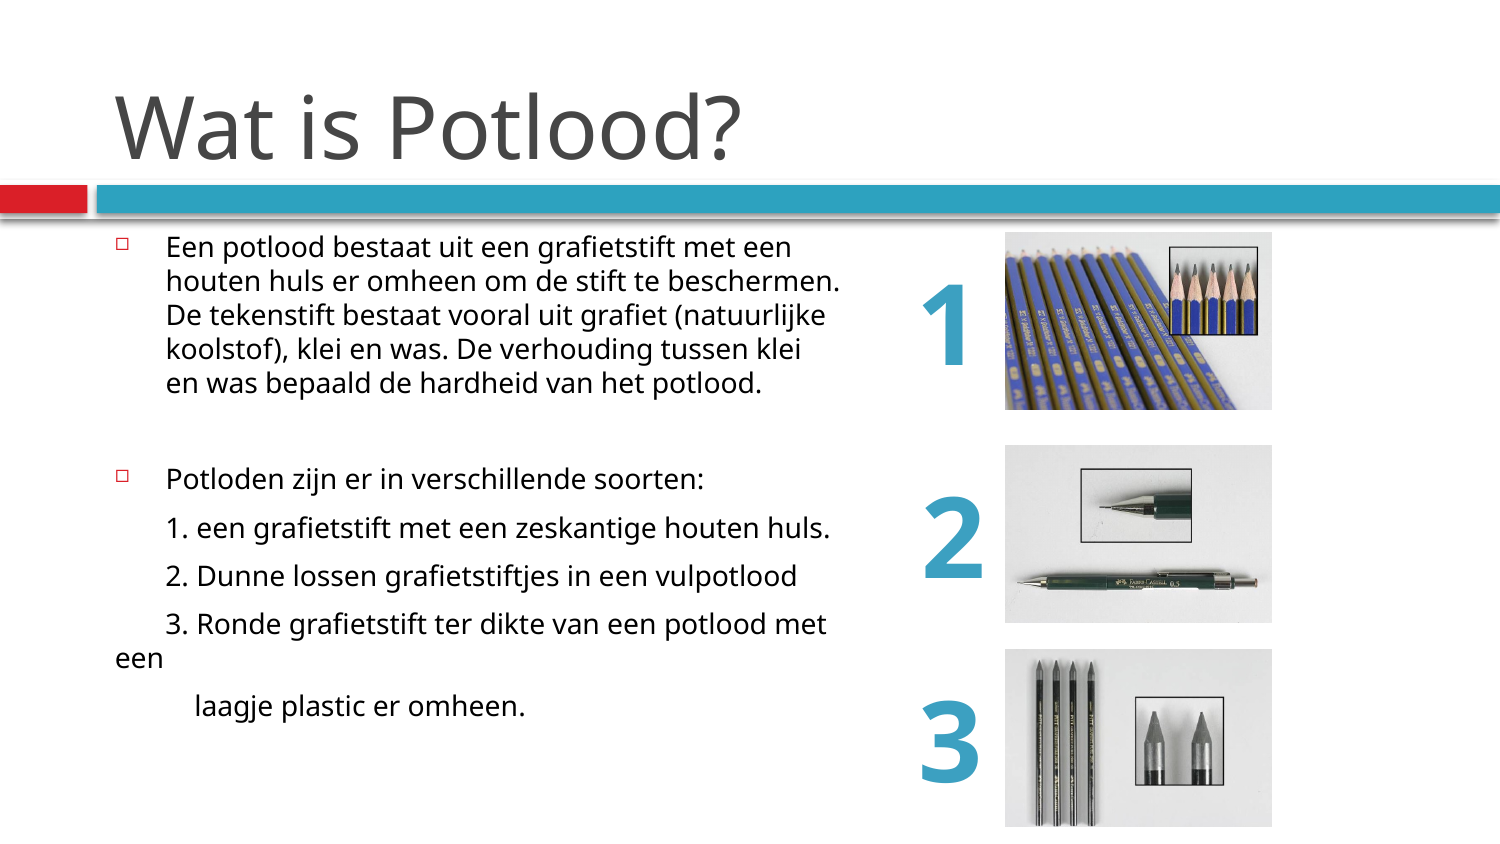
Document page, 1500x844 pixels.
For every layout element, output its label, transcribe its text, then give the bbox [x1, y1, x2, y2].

list Een potlood bestaat uit een grafietstift met een houten huls er omheen om de stift te beschermen. De tekenstift bestaat vooral uit grafiet (natuurlijke koolstof), klei en was. De verhouding tussen klei en was bepaald de hardheid van het potlood. Potloden zijn er in verschillende soorten: 1. een grafietstift met een zeskantige houten huls. 2. Dunne lossen grafietstiftjes in een vulpotlood 3. Ronde grafietstift ter dikte van een potlood met een laagje plastic er omheen. [99, 221, 857, 759]
text_box 3 [903, 662, 998, 813]
title Wat is Potlood? [99, 19, 1438, 185]
picture [1005, 232, 1272, 411]
text_box 1 [901, 245, 996, 396]
picture [1005, 445, 1272, 623]
text_box 2 [906, 458, 999, 609]
picture [1005, 649, 1272, 828]
